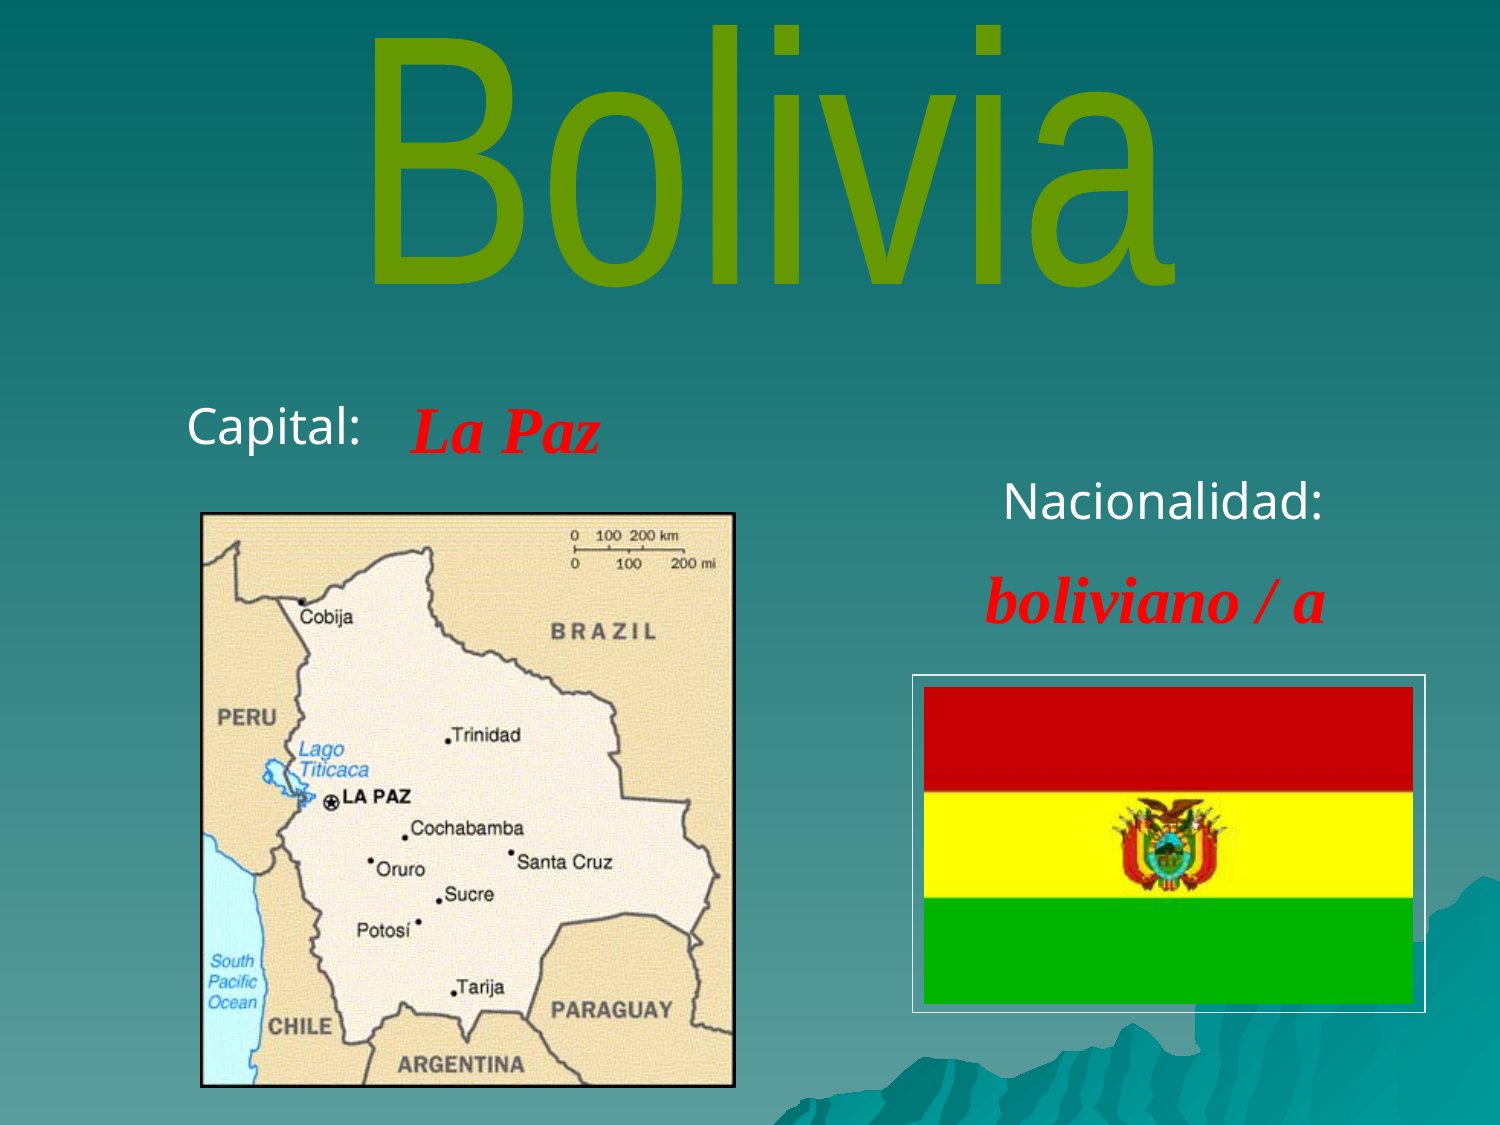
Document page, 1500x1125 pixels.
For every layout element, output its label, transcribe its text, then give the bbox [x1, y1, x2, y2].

text_box Capital: [171, 387, 378, 463]
text_box La Paz [300, 379, 713, 475]
picture [924, 687, 1413, 1004]
text_box Nacionalidad: [988, 462, 1340, 538]
picture [199, 512, 736, 1088]
text_box [912, 675, 1425, 1013]
text_box boliviano / a [950, 549, 1363, 645]
